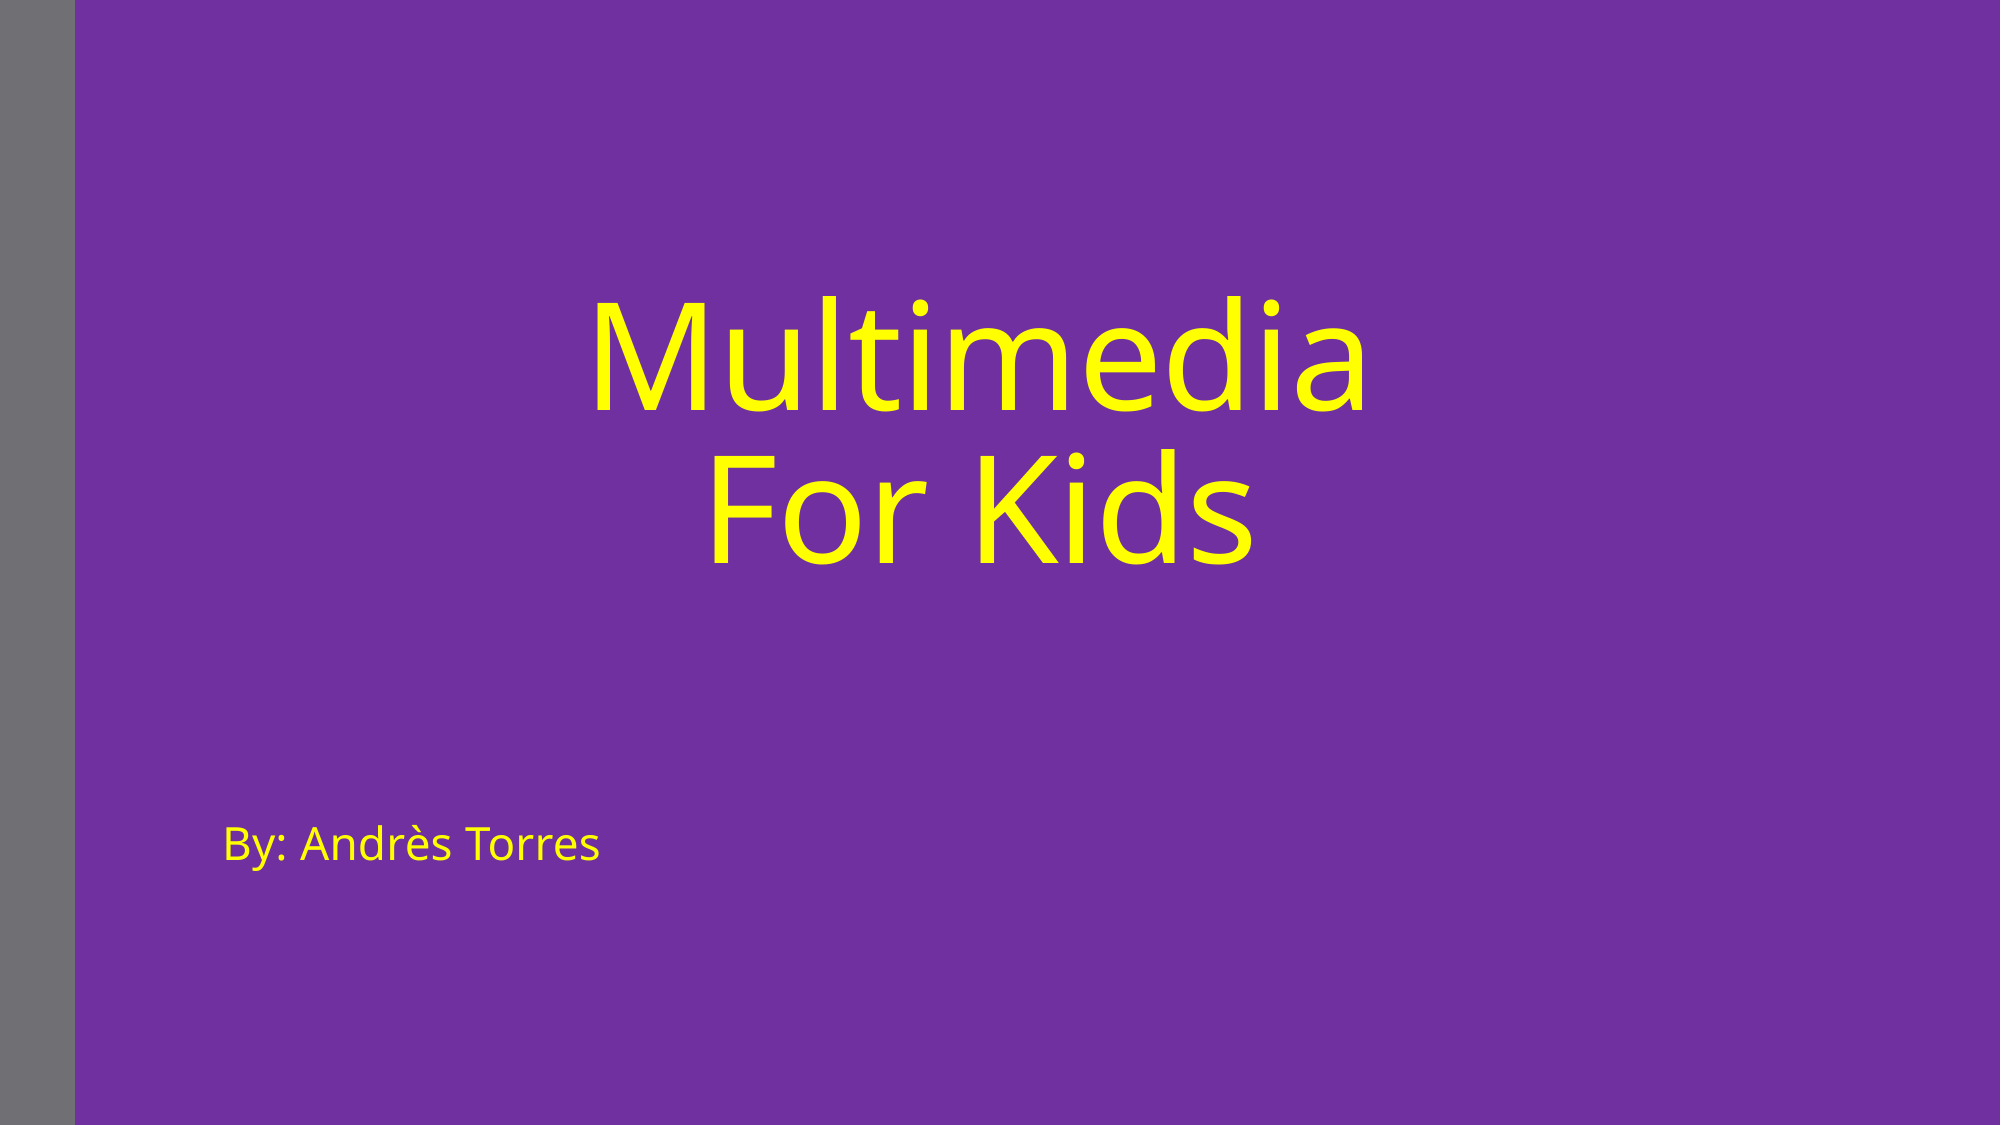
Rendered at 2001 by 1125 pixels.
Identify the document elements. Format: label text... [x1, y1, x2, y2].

subtitle By: Andrès Torres [206, 810, 1752, 1089]
title Multimedia For Kids [206, 18, 1752, 602]
